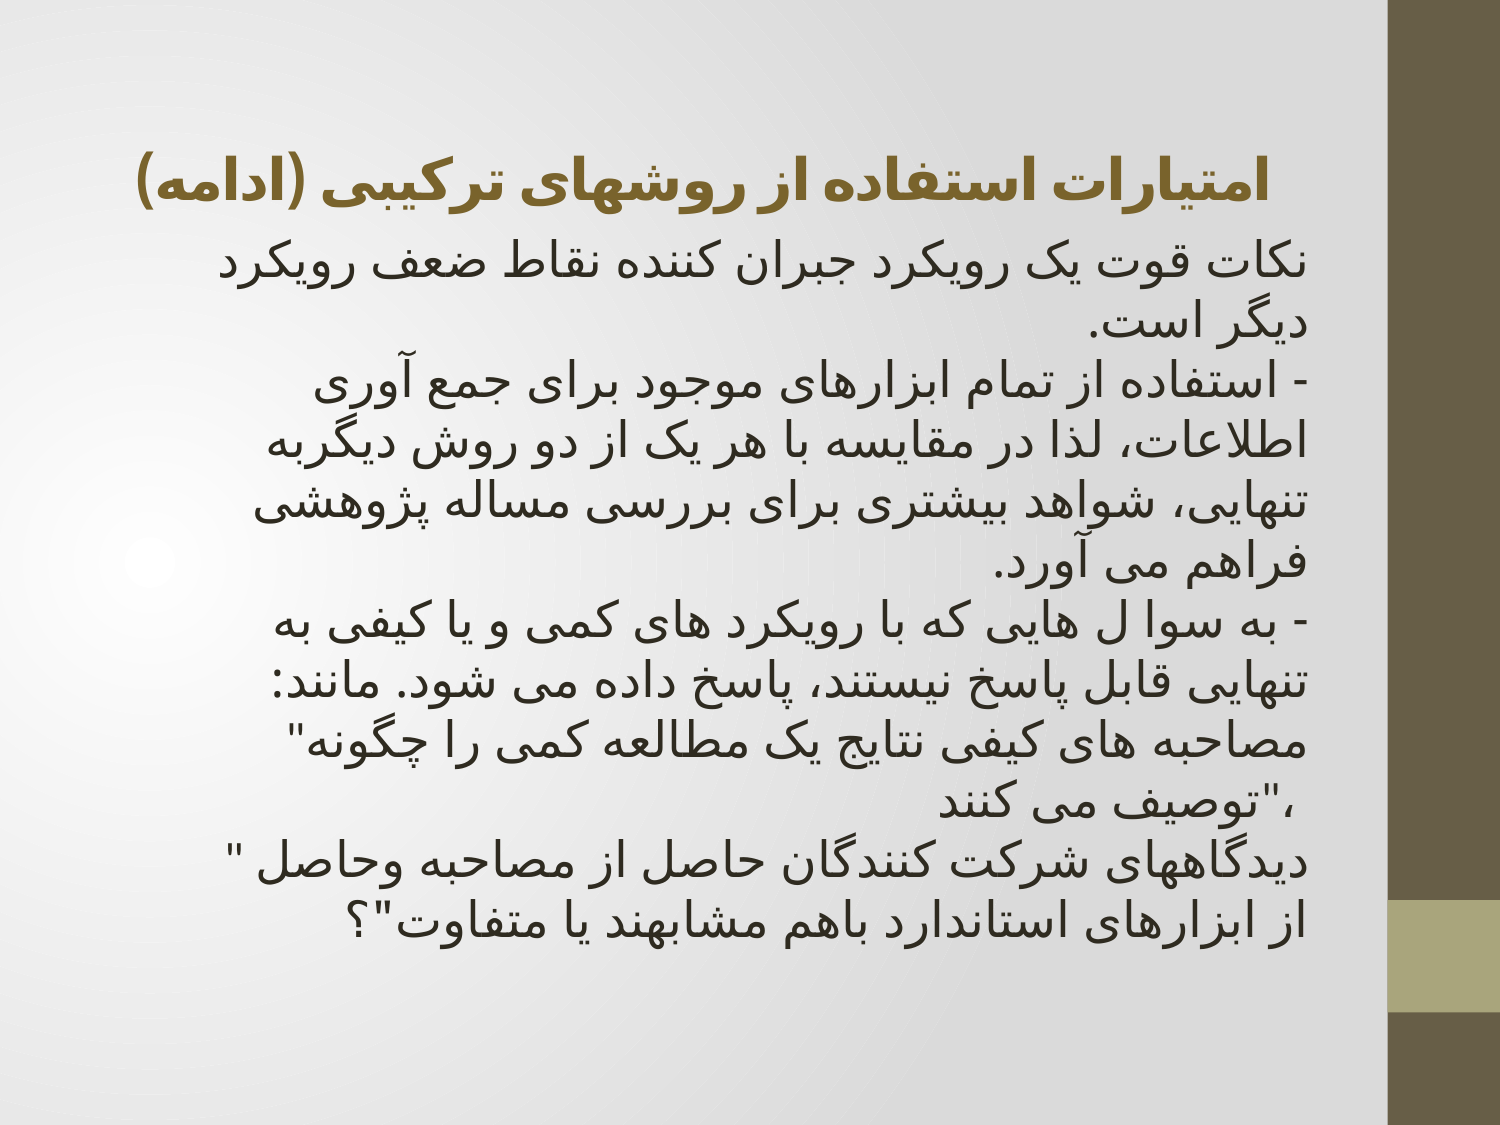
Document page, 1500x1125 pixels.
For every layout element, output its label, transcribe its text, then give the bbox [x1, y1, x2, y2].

subtitle نکات قوت یک رویکرد جبران کننده نقاط ضعف رویکرد دیگر است. - استفاده از تمام ابزارهای موجود برای جمع آوری اطلاعات، لذا در مقایسه با هر یک از دو روش دیگربه تنهایی، شواهد بیشتری برای بررسی مساله پژوهشی فراهم می آورد. - به سوا ل هایی که با رویکرد های کمی و یا کیفی به تنهایی قابل پاسخ نیستند، پاسخ داده می شود. مانند: "مصاحبه های کیفی نتایج یک مطالعه کمی را چگونه توصیف می کنند"، " دیدگاههای شرکت کنندگان حاصل از مصاحبه وحاصل از ابزارهای استاندارد باهم مشابهند یا متفاوت"؟ [174, 220, 1325, 900]
title امتیارات استفاده از روشهای ترکیبی (ادامه) [112, 78, 1388, 220]
